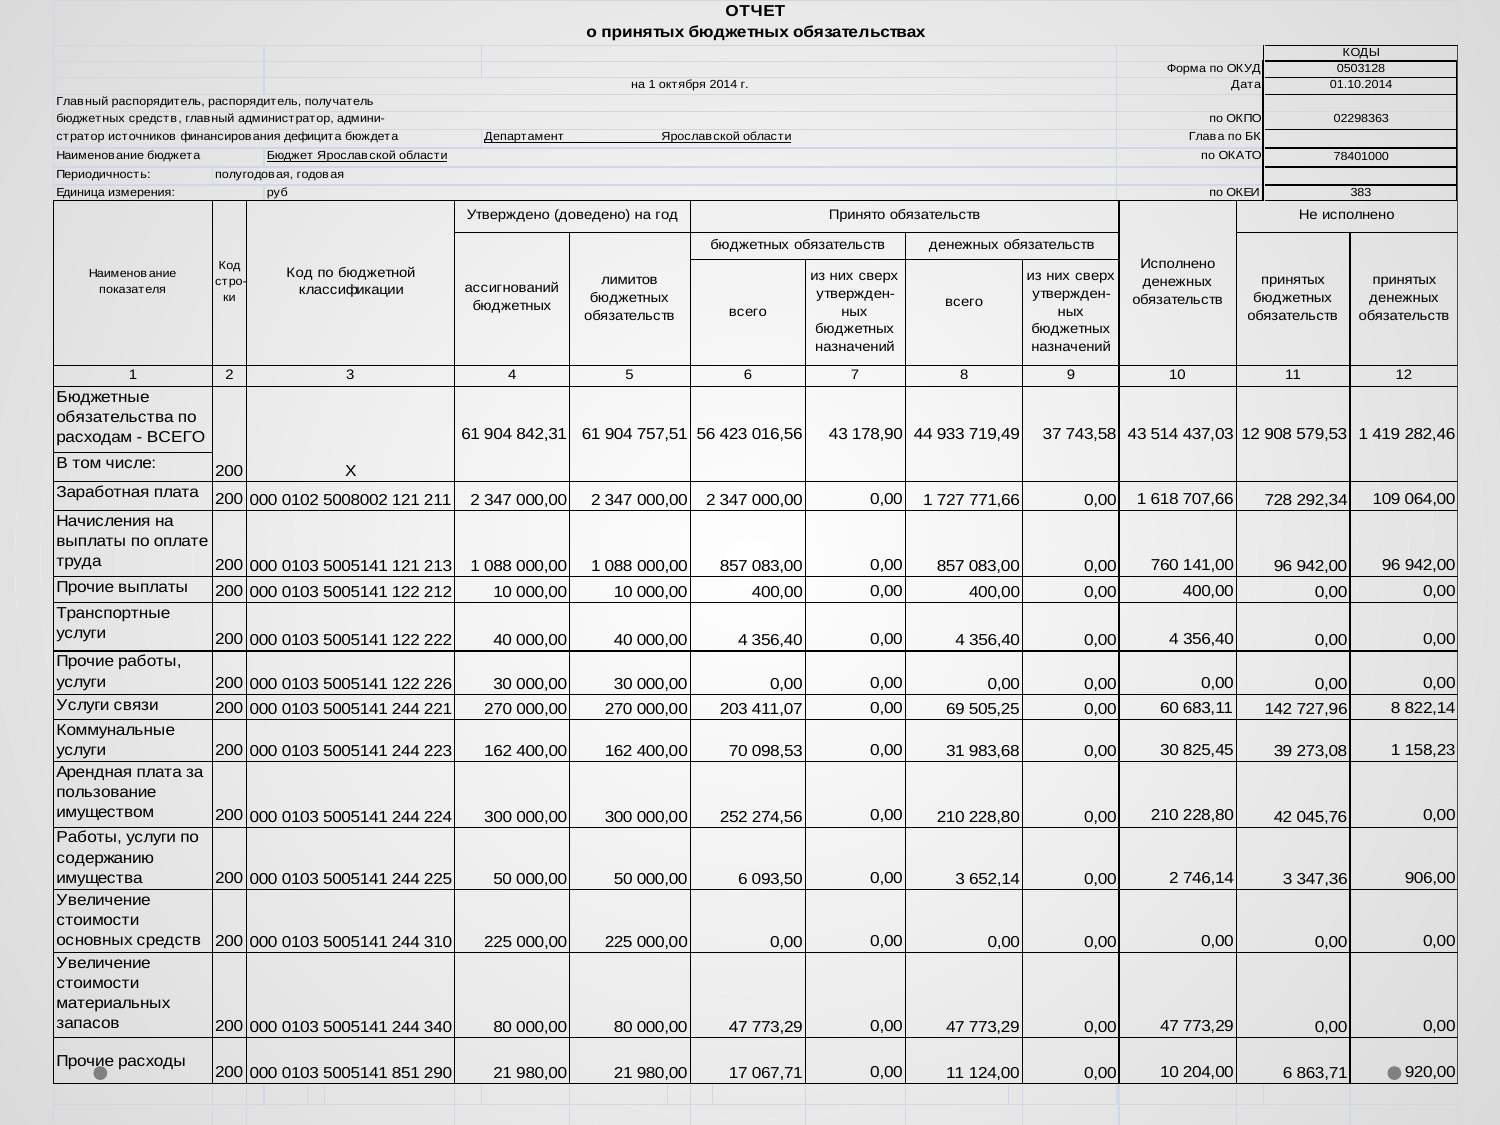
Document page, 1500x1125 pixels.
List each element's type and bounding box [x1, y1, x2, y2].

text_box [52, 0, 1459, 1125]
